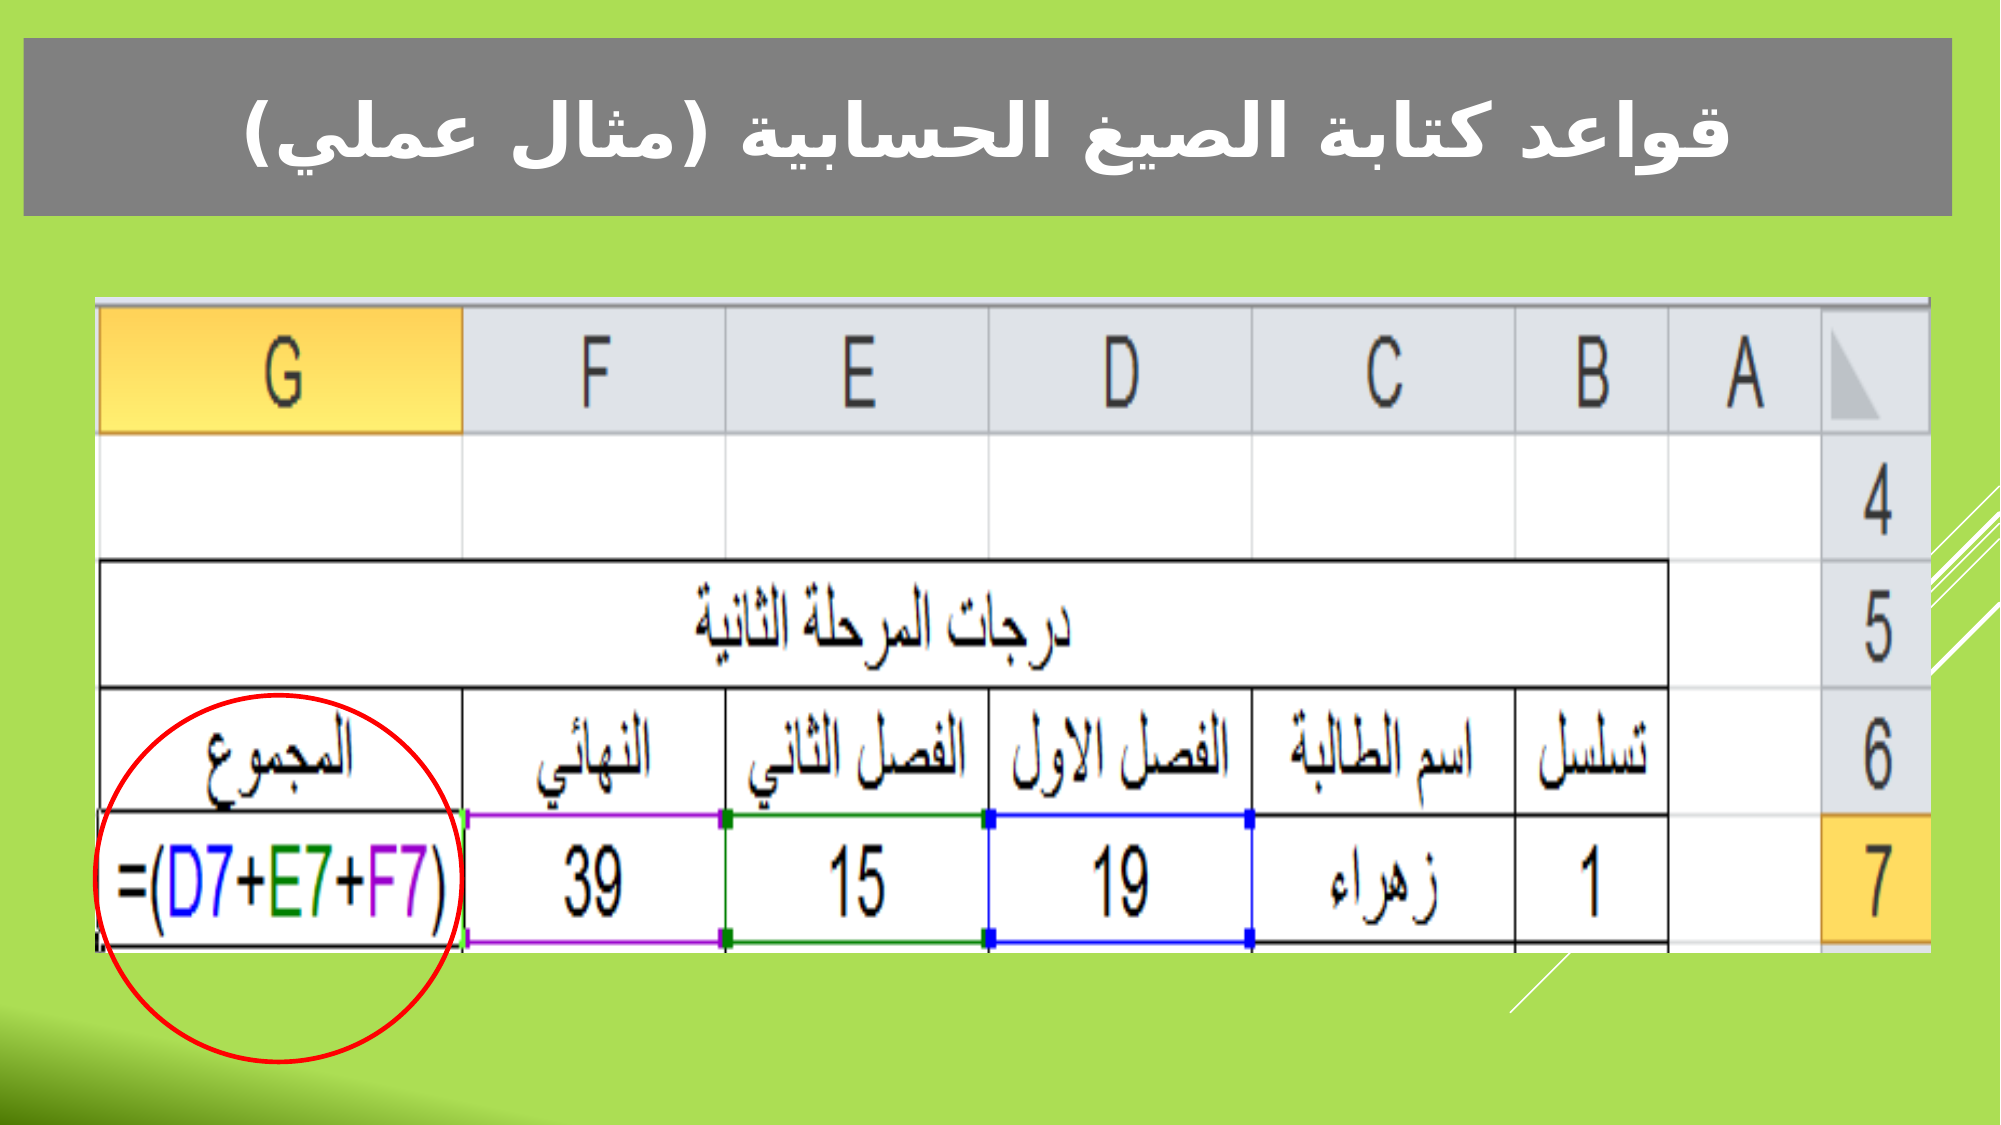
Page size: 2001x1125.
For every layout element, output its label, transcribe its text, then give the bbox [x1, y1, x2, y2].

text_box [109, 953, 448, 1064]
picture [94, 297, 1932, 953]
text_box قواعد كتابة الصيغ الحسابية (مثال عملي) [23, 38, 1953, 216]
